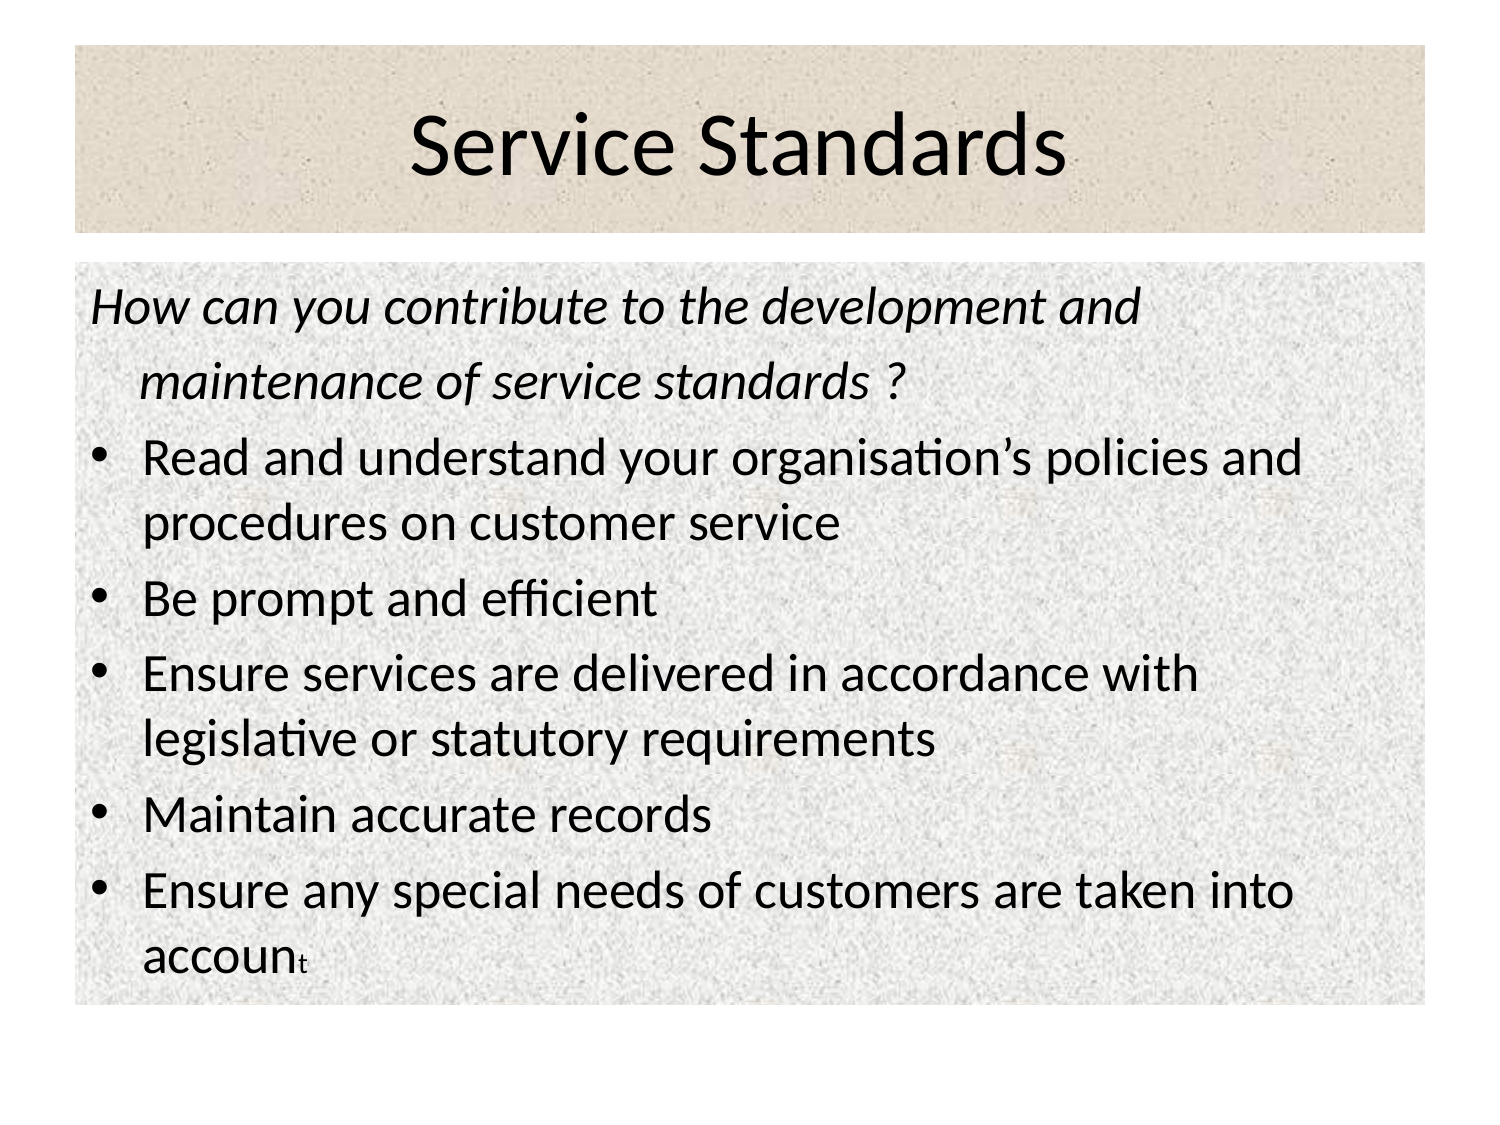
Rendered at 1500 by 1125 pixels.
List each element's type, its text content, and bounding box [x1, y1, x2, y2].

title Service Standards [75, 45, 1425, 233]
list How can you contribute to the development and maintenance of service standards ? Read and understand your organisation’s policies and procedures on customer service Be prompt and efficient Ensure services are delivered in accordance with legislative or statutory requirements Maintain accurate records Ensure any special needs of customers are taken into account [75, 262, 1425, 1005]
